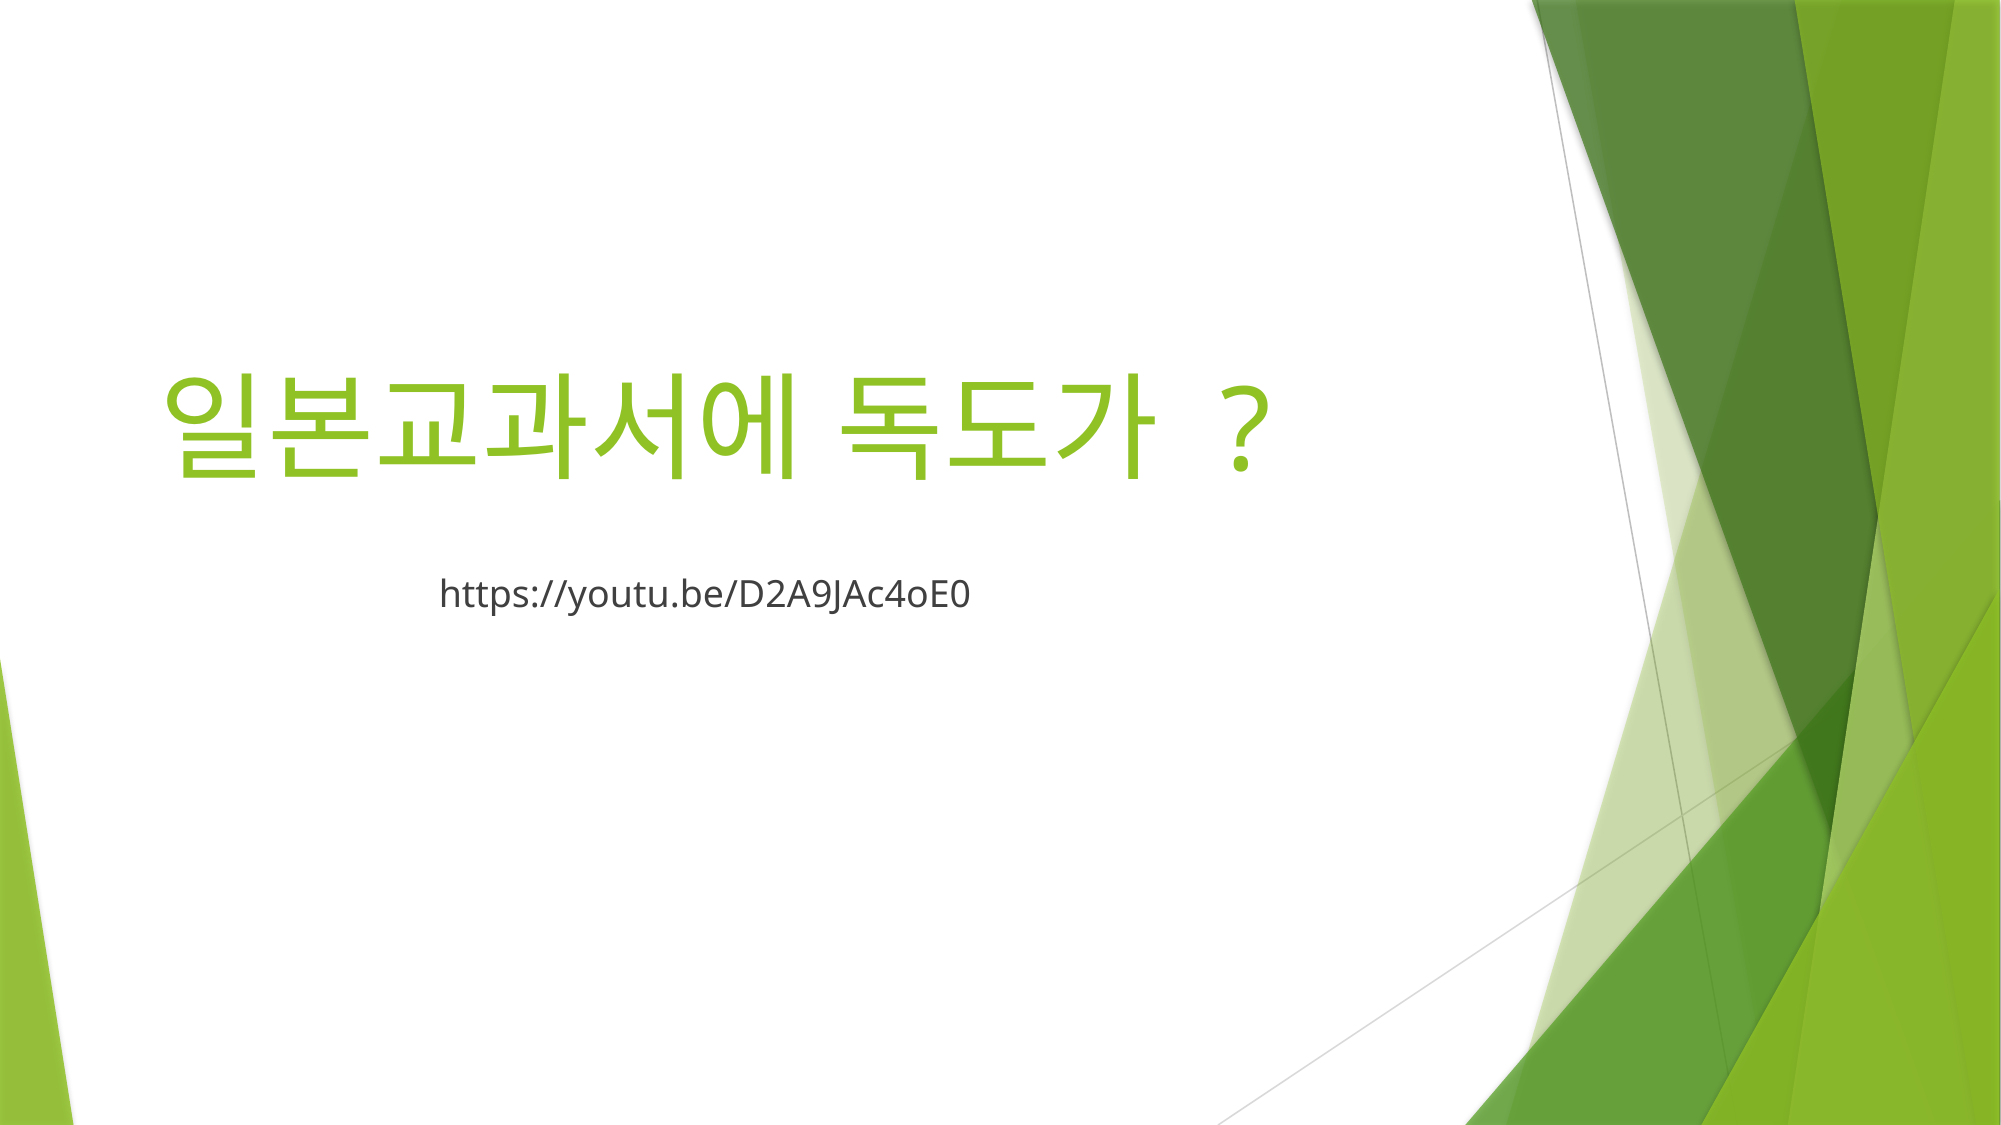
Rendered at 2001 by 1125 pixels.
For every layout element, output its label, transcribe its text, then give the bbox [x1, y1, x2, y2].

list https://youtu.be/D2A9JAc4oE0 [0, 562, 1411, 1125]
title 일본교과서에 독도가 ? [144, 345, 1556, 563]
